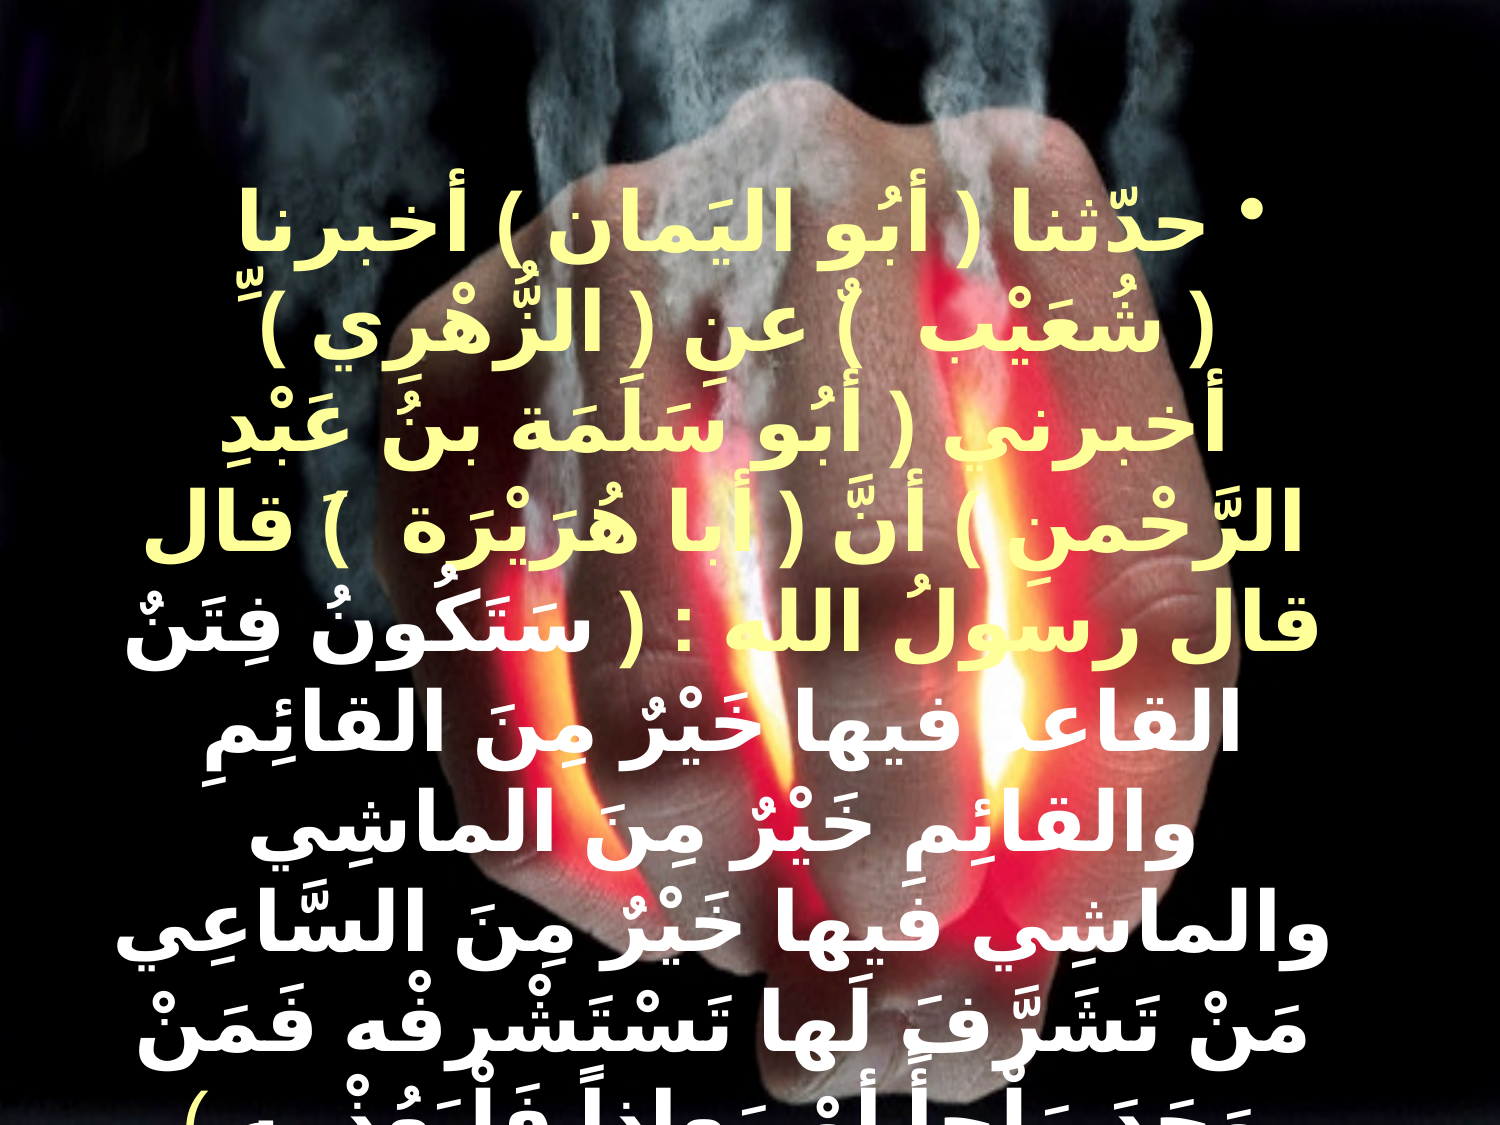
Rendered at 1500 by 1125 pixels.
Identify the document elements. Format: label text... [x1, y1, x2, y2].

list حدّثنا ( أبُو اليَمان ) أخبرنا ( شُعَيْب ) ٌ عنِ ( الزُّهْرِي ) ِّ أخبرني ( أبُو سَلَمَة بنُ عَبْدِ الرَّحْمنِ ) أنَّ ( أبا هُرَيْرَة ) َ قال قال رسولُ الله : ( سَتَكُونُ فِتَنٌ القاعدُ فيها خَيْرٌ مِنَ القائِمِ والقائِمِ خَيْرٌ مِنَ الماشِي والماشِي فيها خَيْرٌ مِنَ السَّاعِي مَنْ تَشَرَّفَ لَها تَسْتَشْرفْه فَمَنْ وَجَدَ مَلْجأً أوْ مَعاذاً فَلْيَعُذْ بِهِ ) [76, 160, 1427, 987]
picture [0, 0, 1500, 1125]
